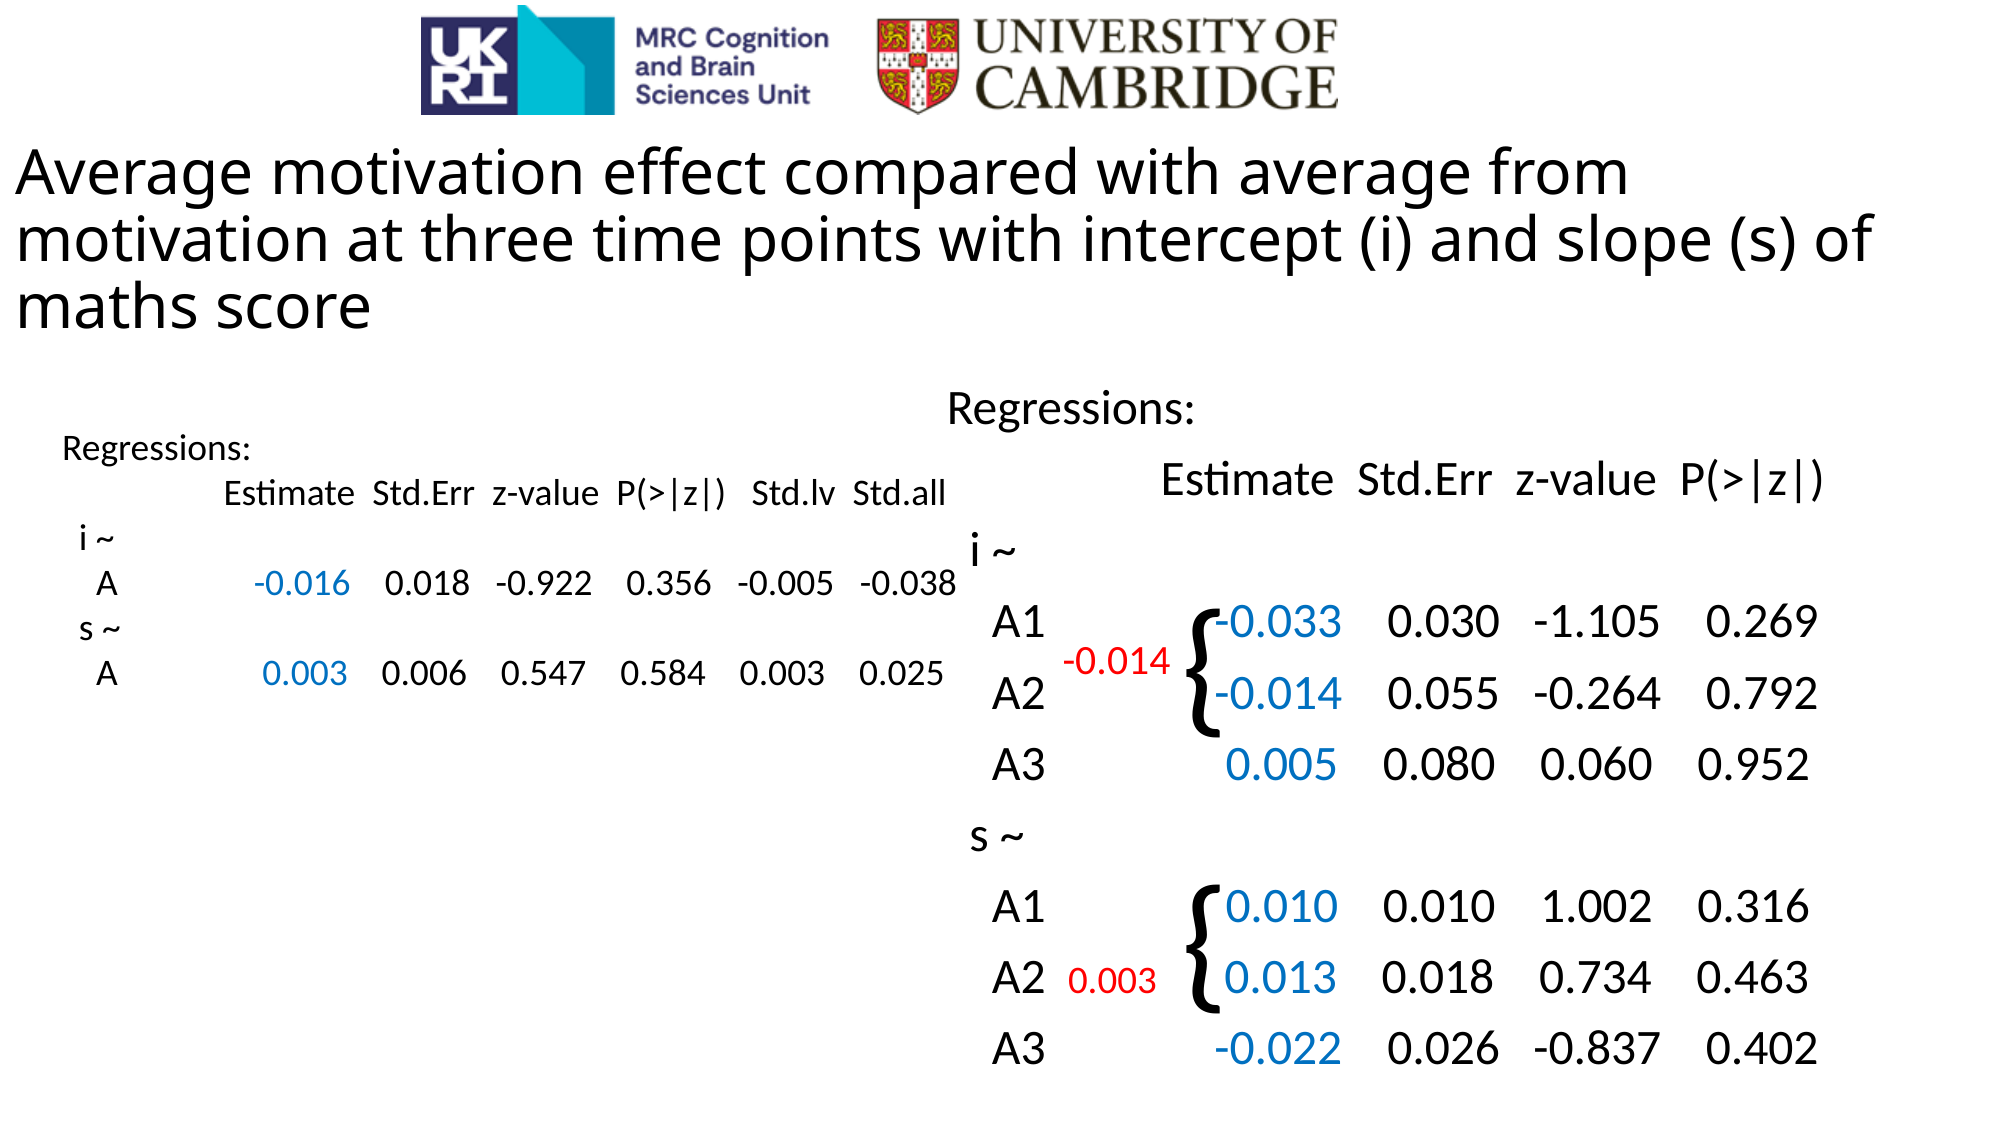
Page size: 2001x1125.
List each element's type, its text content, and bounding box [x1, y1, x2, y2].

text_box { [1166, 835, 1249, 1031]
text_box -0.014 [1047, 625, 1186, 691]
picture [421, 5, 1338, 115]
text_box Regressions: Estimate Std.Err z-value P(>|z|) Std.lv Std.all i ~ A -0.016 0.018 -0.922 0.356 -0.005 -0.038 s ~ A 0.003 0.006 0.547 0.584 0.003 0.025 [47, 415, 1048, 701]
title Average motivation effect compared with average from motivation at three time points with intercept (i) and slope (s) of maths score [0, 132, 1948, 351]
list Regressions: Estimate Std.Err z-value P(>|z|) i ~ A1 -0.033 0.030 -1.105 0.269 A2 -0.014 0.055 -0.264 0.792 A3 0.005 0.080 0.060 0.952 s ~ A1 0.010 0.010 1.002 0.316 A2 0.003 0.013 0.018 0.734 0.463 A3 -0.022 0.026 -0.837 0.402 [931, 374, 2000, 1089]
text_box { [1166, 559, 1242, 755]
